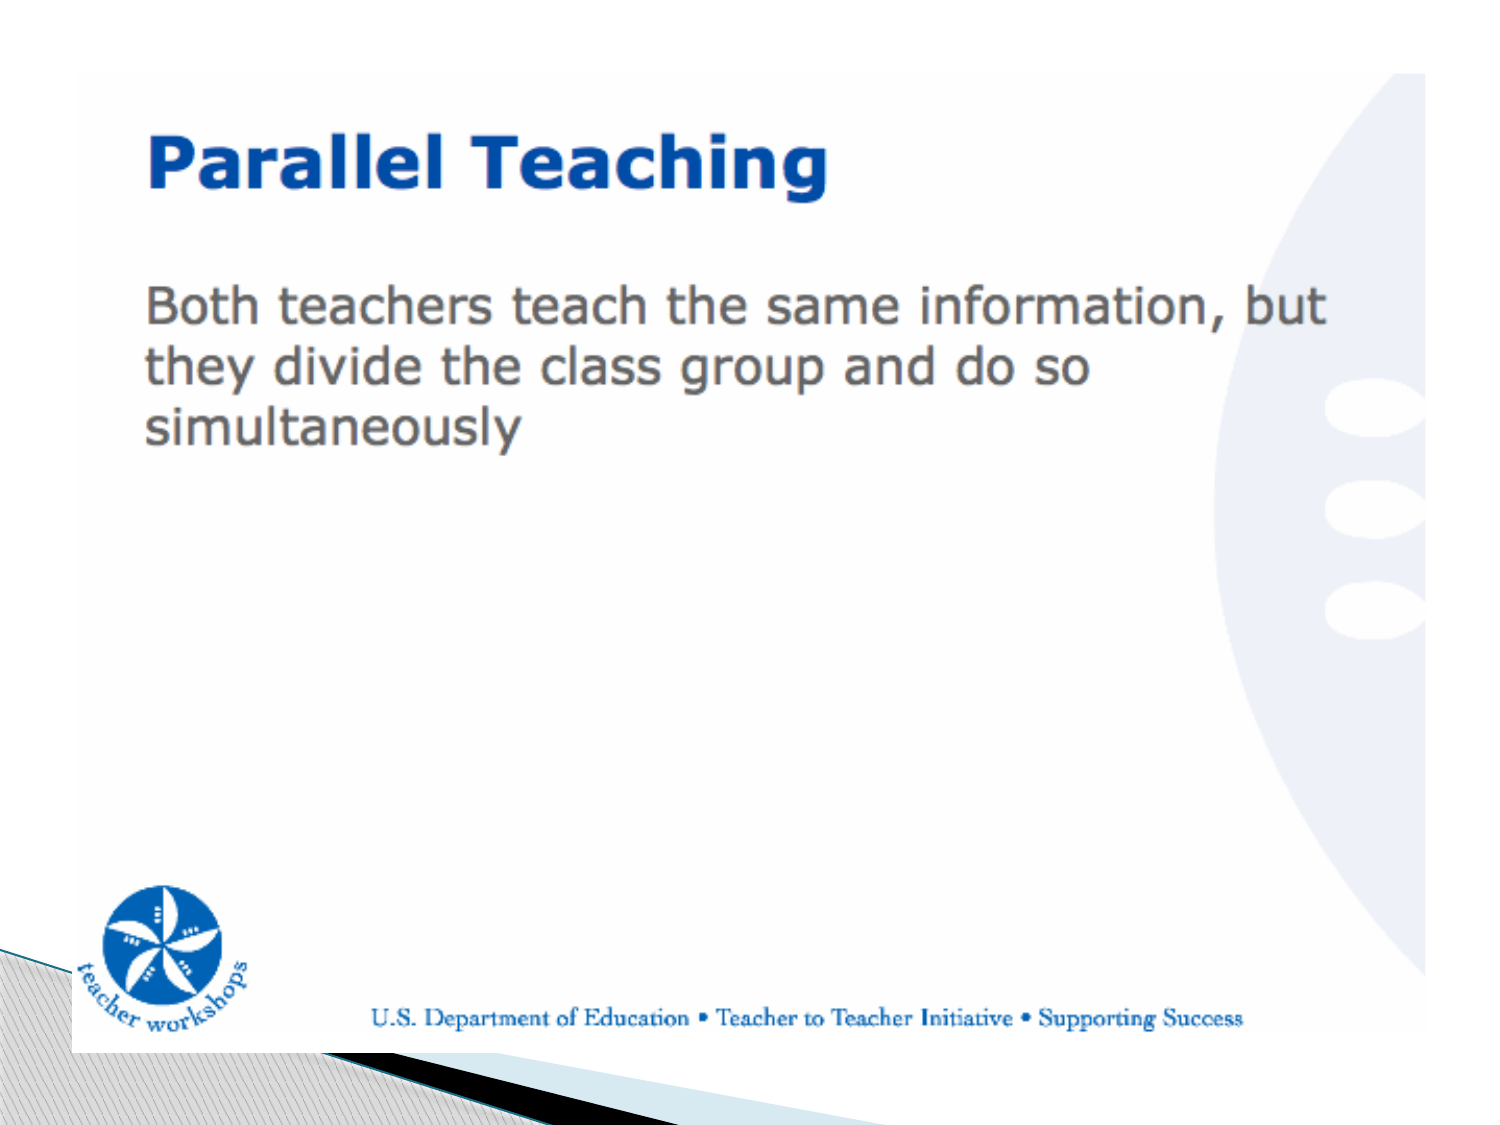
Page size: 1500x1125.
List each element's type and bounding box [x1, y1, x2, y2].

picture [72, 72, 1428, 1053]
